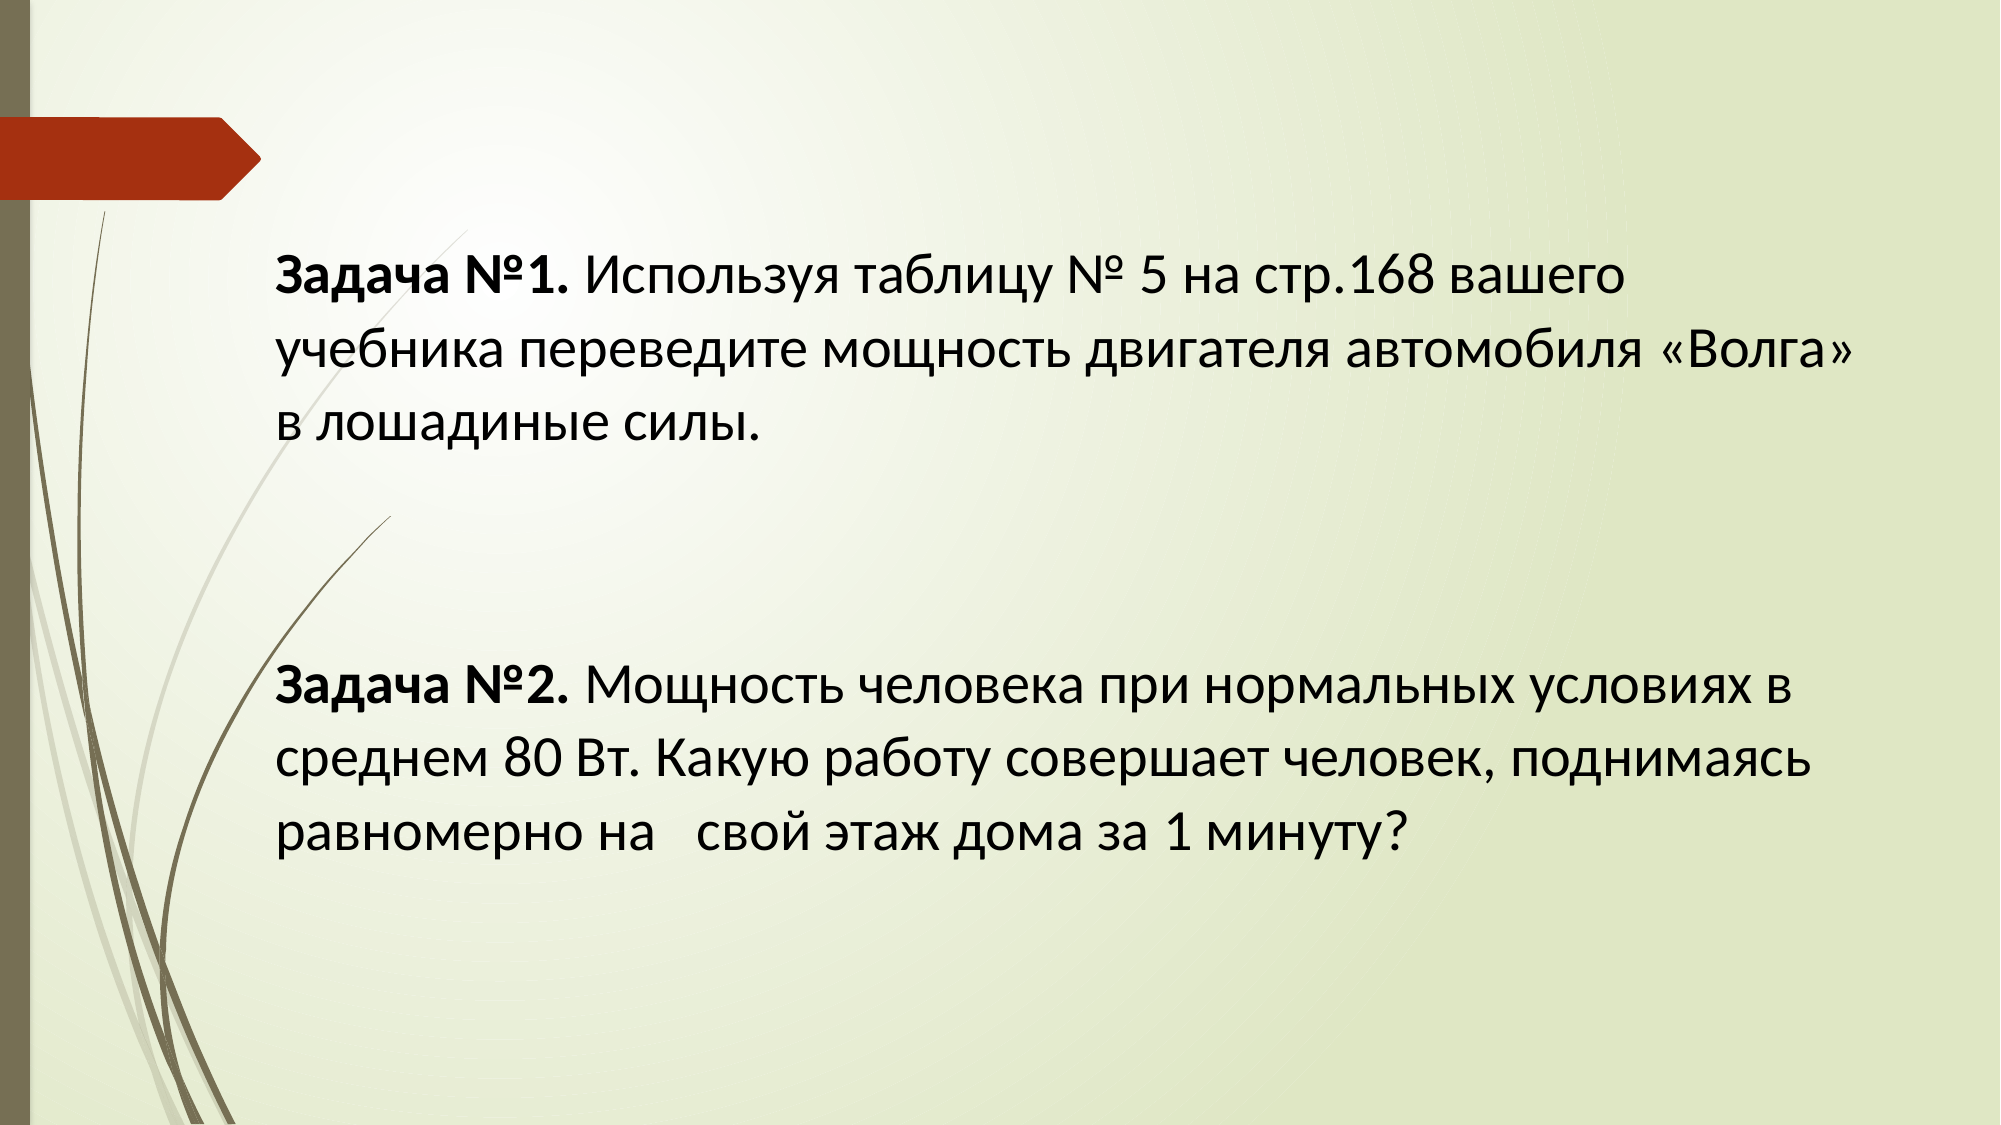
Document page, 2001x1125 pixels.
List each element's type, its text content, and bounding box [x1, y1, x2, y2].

text_box Задача №1. Используя таблицу № 5 на стр.168 вашего учебника переведите мощность двигателя автомобиля «Волга» в лошадиные силы. Задача №2. Мощность человека при нормальных условиях в среднем 80 Вт. Какую работу совершает человек, поднимаясь равномерно на свой этаж дома за 1 минуту? [260, 224, 1880, 870]
